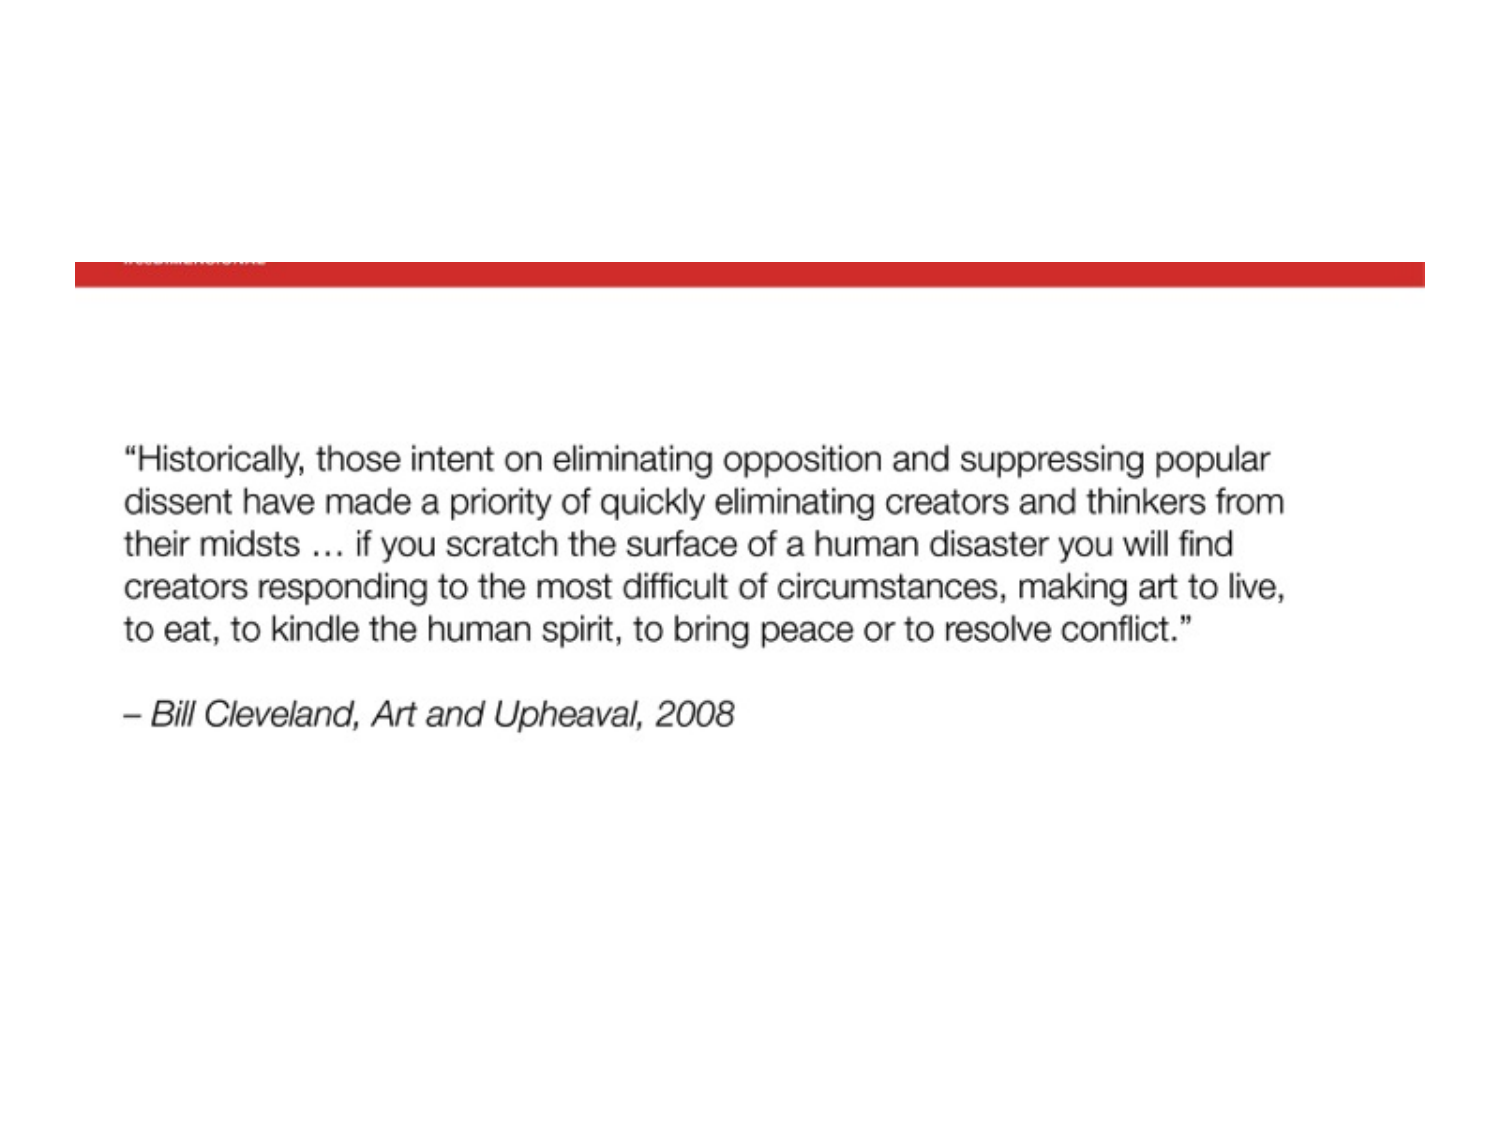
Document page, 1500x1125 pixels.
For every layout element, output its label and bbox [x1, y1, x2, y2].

list [74, 262, 1426, 1006]
